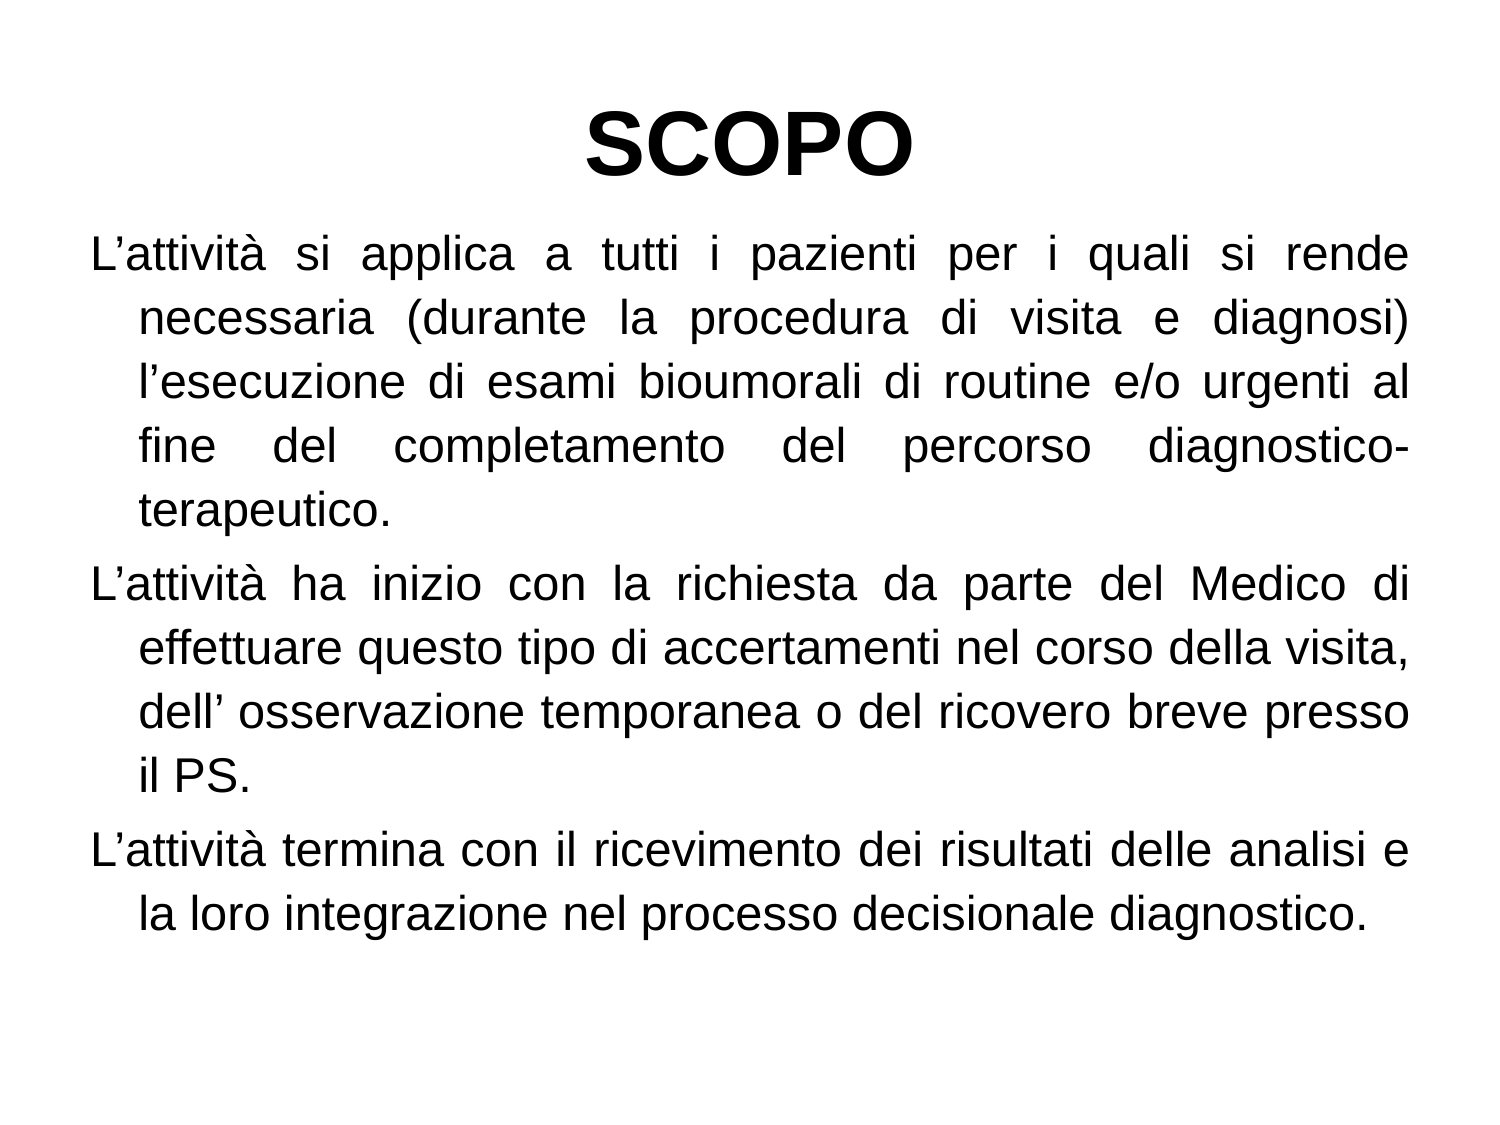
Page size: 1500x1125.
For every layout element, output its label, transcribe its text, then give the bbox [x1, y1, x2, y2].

list L’attività si applica a tutti i pazienti per i quali si rende necessaria (durante la procedura di visita e diagnosi) l’esecuzione di esami bioumorali di routine e/o urgenti al fine del completamento del percorso diagnostico-terapeutico. L’attività ha inizio con la richiesta da parte del Medico di effettuare questo tipo di accertamenti nel corso della visita, dell’ osservazione temporanea o del ricovero breve presso il PS. L’attività termina con il ricevimento dei risultati delle analisi e la loro integrazione nel processo decisionale diagnostico. [75, 208, 1425, 1005]
title SCOPO [75, 45, 1425, 208]
